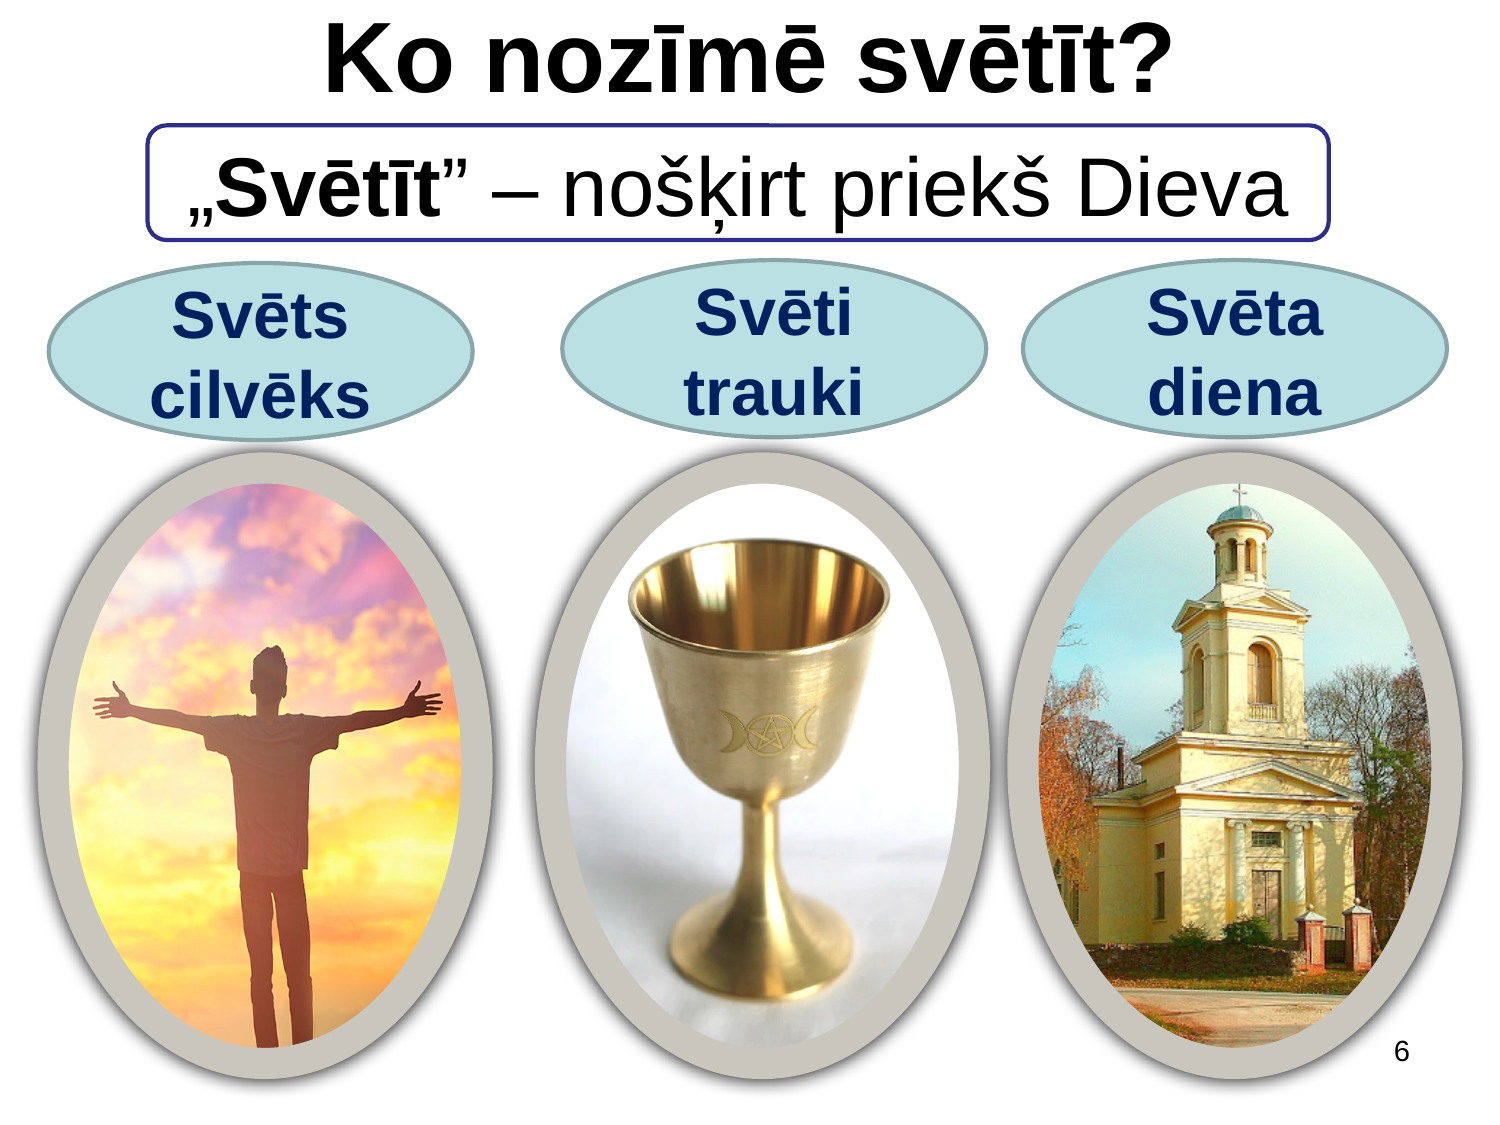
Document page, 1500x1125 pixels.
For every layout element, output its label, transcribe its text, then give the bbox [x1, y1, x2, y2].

text_box Svēta diena [1020, 257, 1450, 439]
title Ko nozīmē svētīt? [0, 0, 1500, 106]
picture [550, 467, 975, 1064]
text_box „Svētīt” – nošķirt priekš Dieva [145, 123, 1331, 243]
text_box Svēts cilvēks [46, 260, 475, 443]
picture [1022, 467, 1448, 1064]
text_box Svēti trauki [560, 257, 989, 439]
picture [52, 467, 478, 1064]
slide_number 6 [1074, 1071, 1426, 1103]
